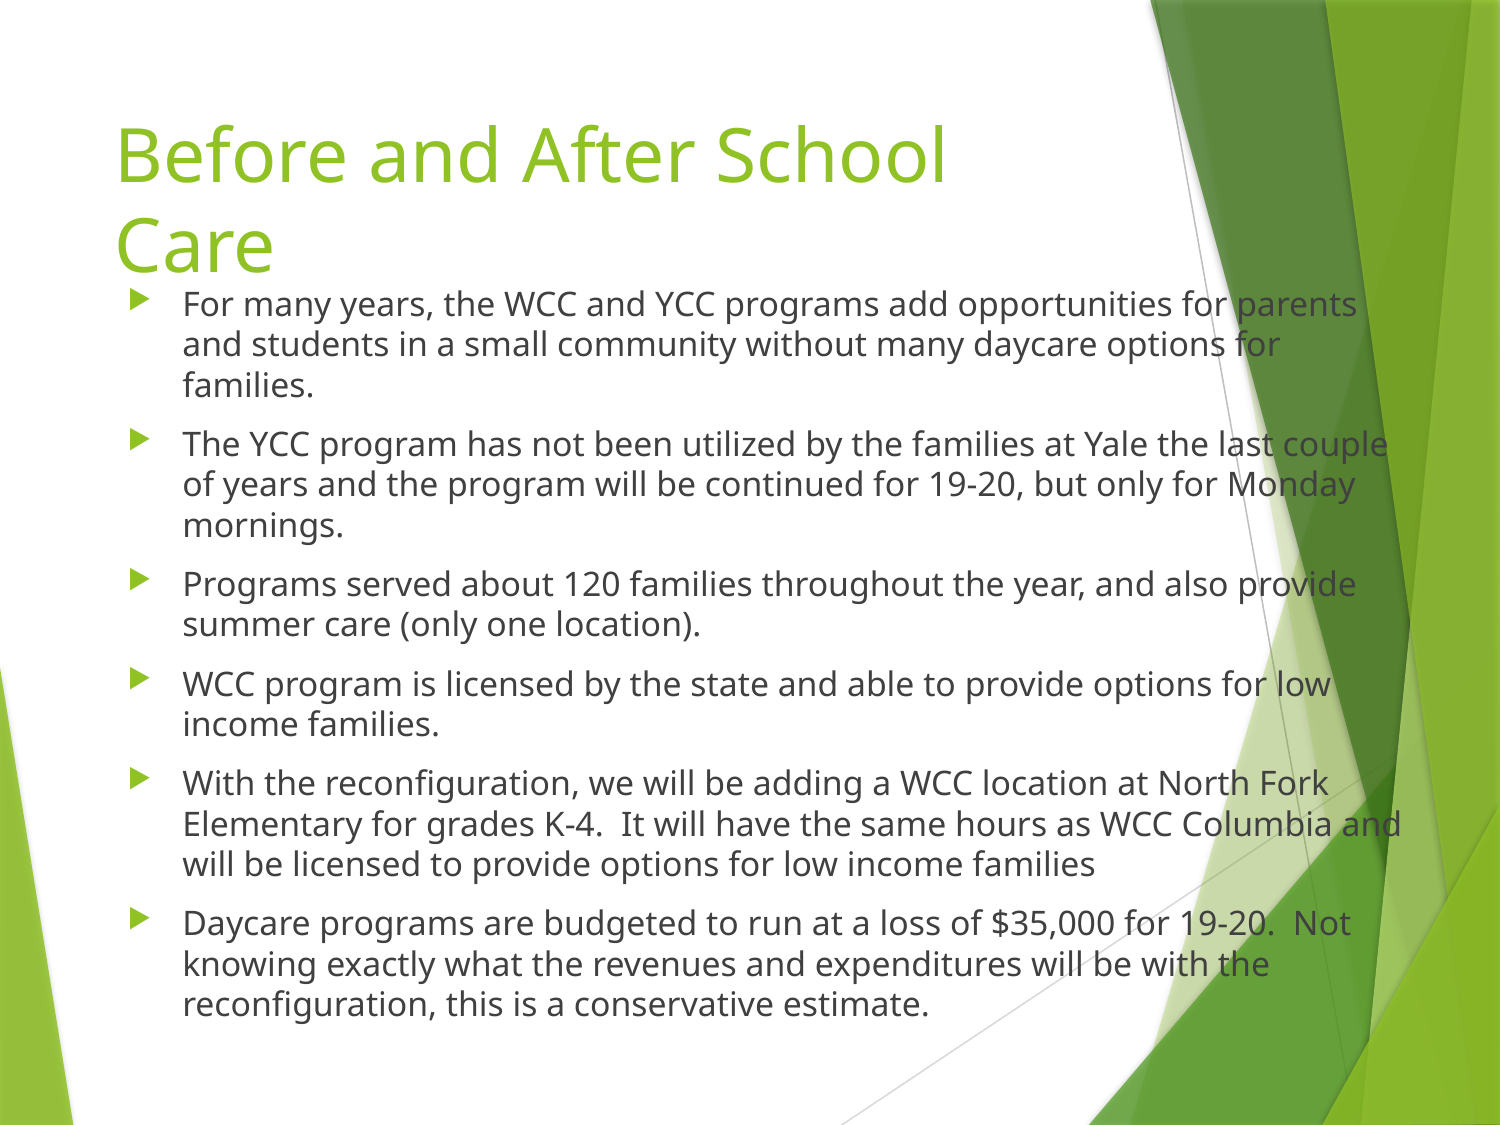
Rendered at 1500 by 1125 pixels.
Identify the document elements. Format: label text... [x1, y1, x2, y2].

title Before and After School Care [99, 99, 1142, 317]
list For many years, the WCC and YCC programs add opportunities for parents and students in a small community without many daycare options for families. The YCC program has not been utilized by the families at Yale the last couple of years and the program will be continued for 19-20, but only for Monday mornings. Programs served about 120 families throughout the year, and also provide summer care (only one location). WCC program is licensed by the state and able to provide options for low income families. With the reconfiguration, we will be adding a WCC location at North Fork Elementary for grades K-4. It will have the same hours as WCC Columbia and will be licensed to provide options for low income families Daycare programs are budgeted to run at a loss of $35,000 for 19-20. Not knowing exactly what the revenues and expenditures will be with the reconfiguration, this is a conservative estimate. [112, 275, 1438, 1038]
